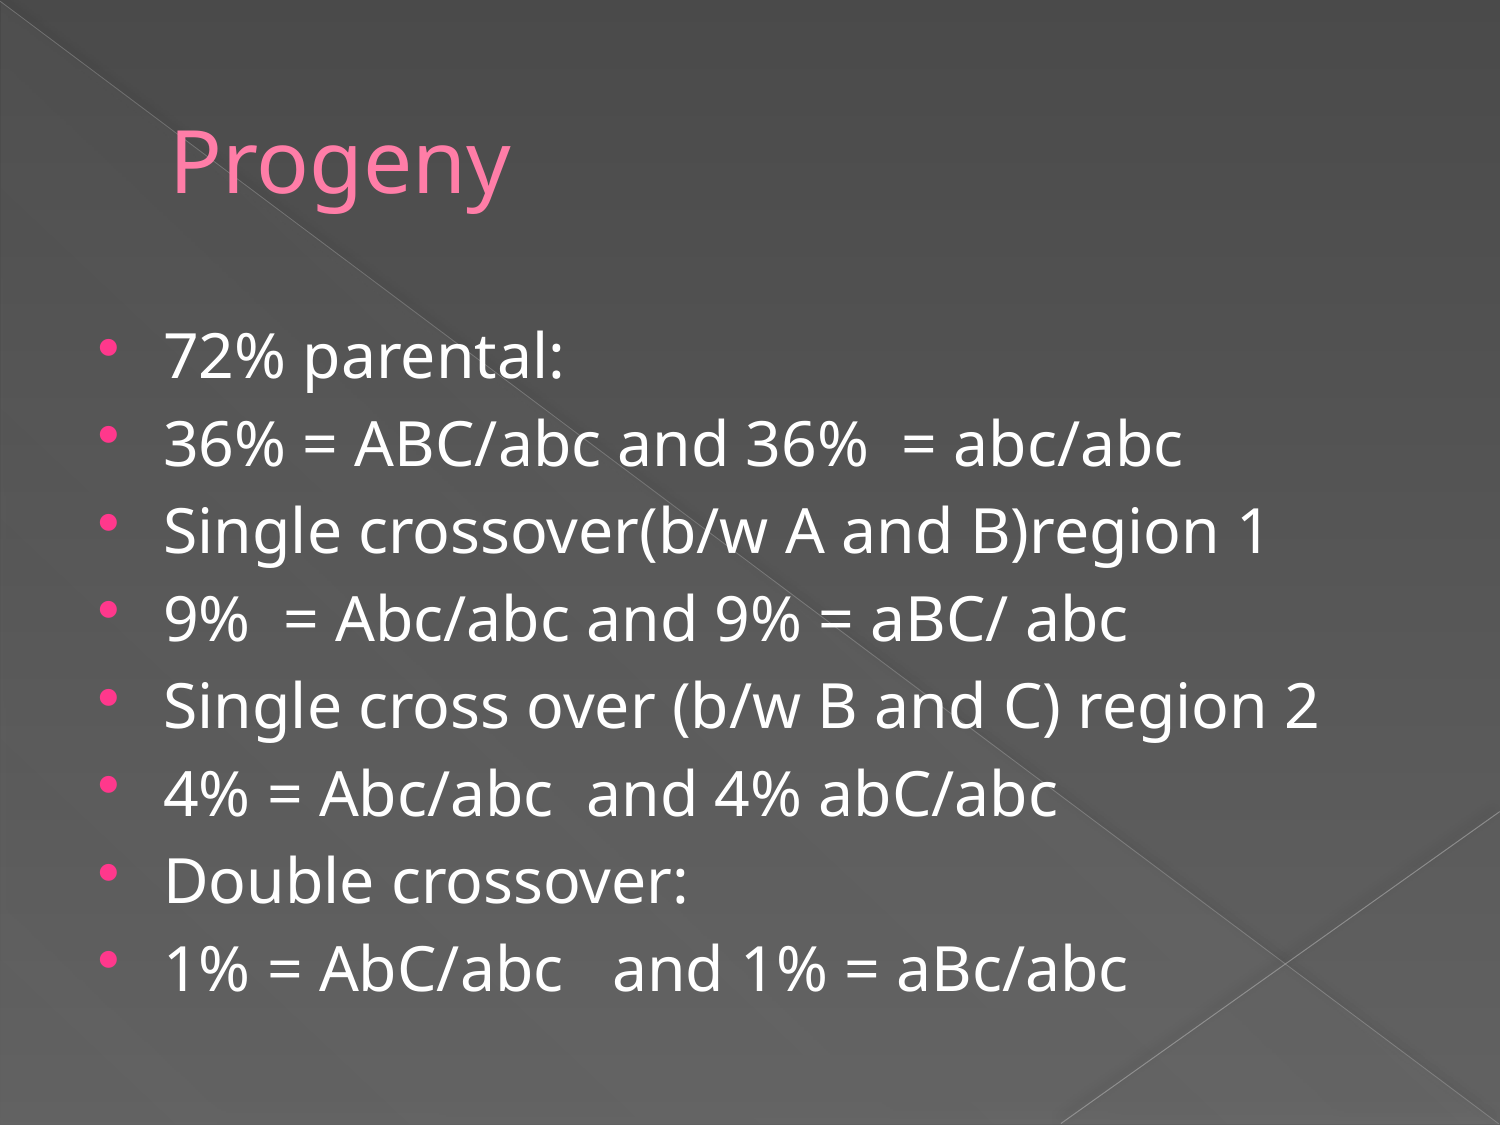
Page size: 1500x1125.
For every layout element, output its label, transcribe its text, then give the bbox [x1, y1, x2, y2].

title Progeny [75, 43, 1425, 274]
list 72% parental: 36% = ABC/abc and 36% = abc/abc Single crossover(b/w A and B)region 1 9% = Abc/abc and 9% = aBC/ abc Single cross over (b/w B and C) region 2 4% = Abc/abc and 4% abC/abc Double crossover: 1% = AbC/abc and 1% = aBc/abc [75, 308, 1425, 1059]
